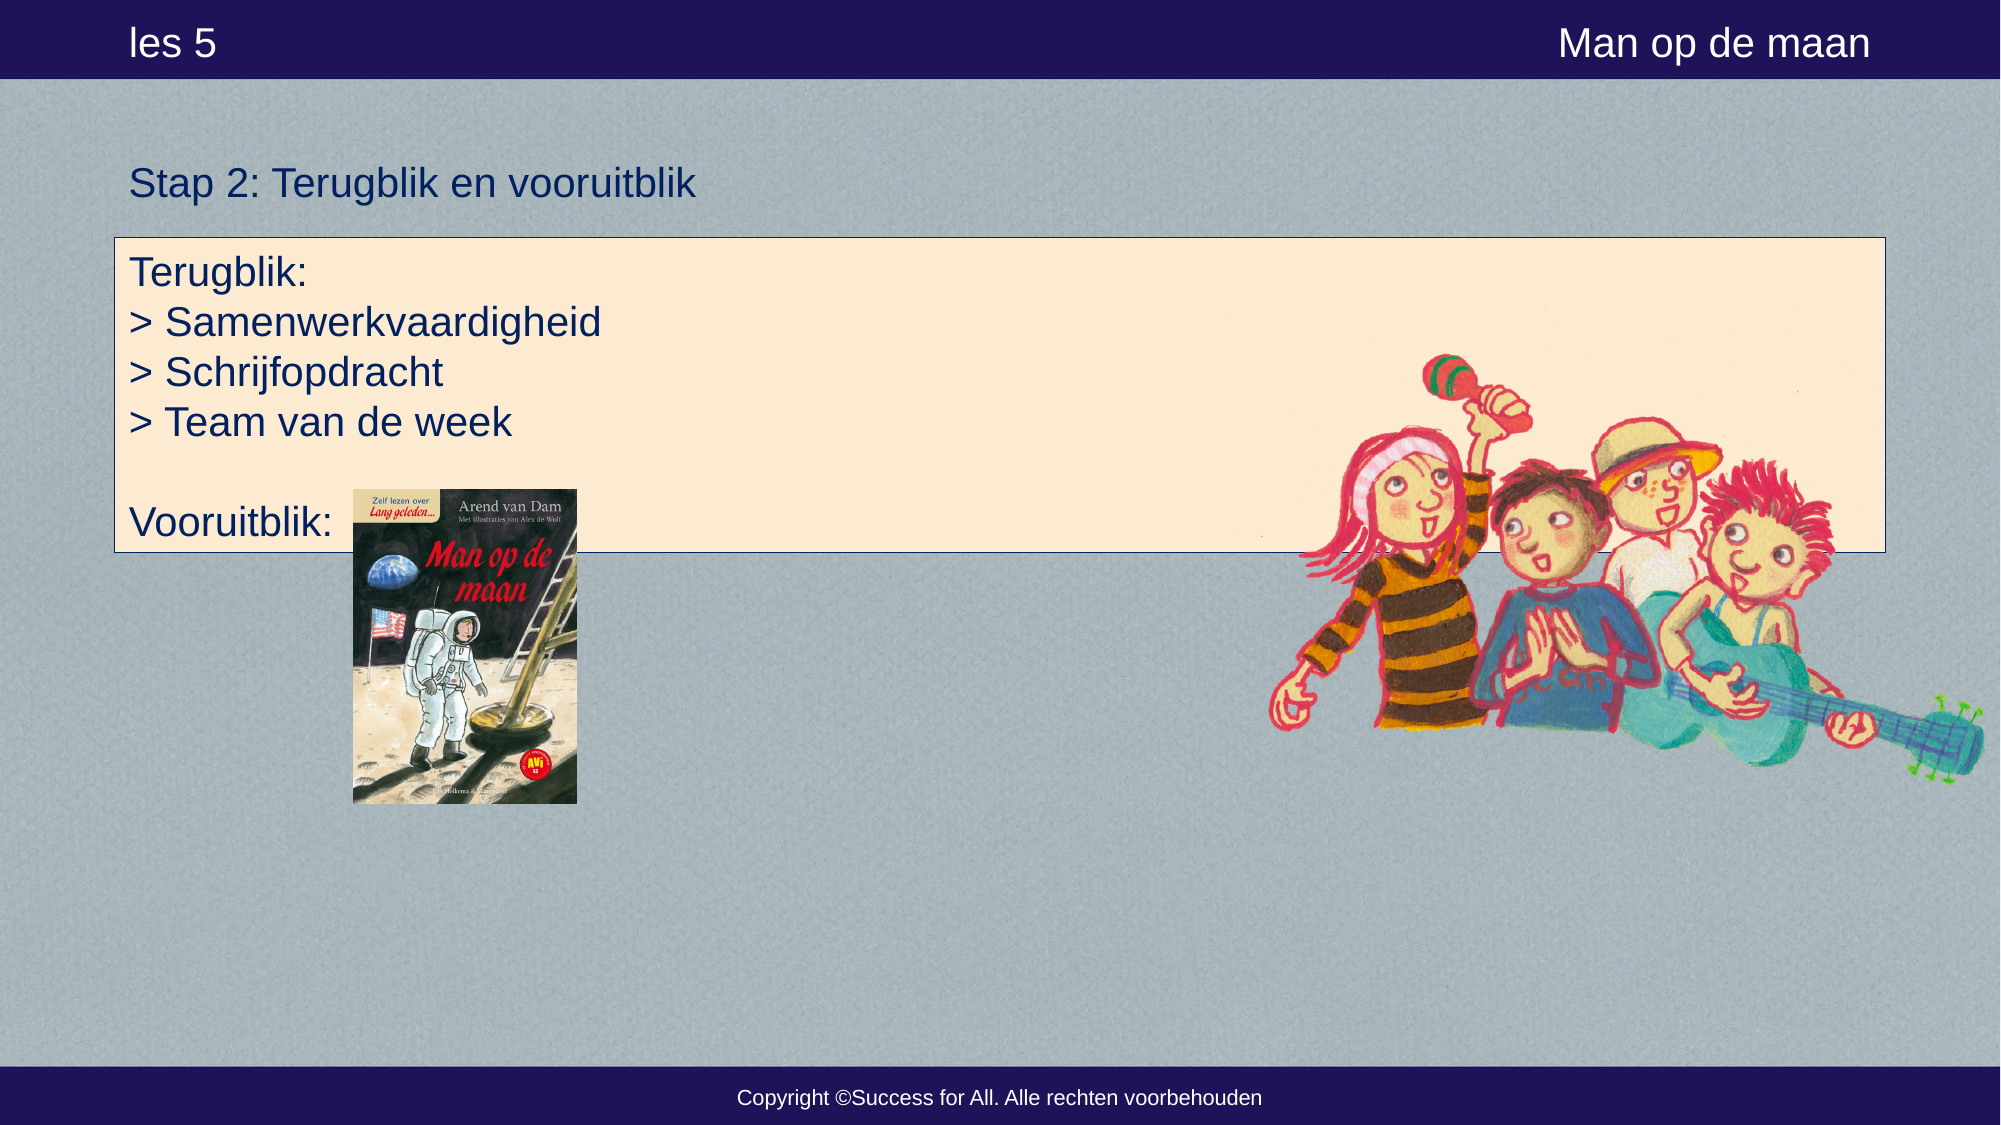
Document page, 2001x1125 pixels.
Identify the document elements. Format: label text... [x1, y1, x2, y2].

text_box Stap 2: Terugblik en vooruitblik [113, 148, 1635, 214]
picture [0, 0, 2001, 1125]
text_box Copyright ©Success for All. Alle rechten voorbehouden [0, 1076, 2000, 1125]
text_box Terugblik: > Samenwerkvaardigheid > Schrijfopdracht > Team van de week Vooruitblik: [114, 237, 1886, 553]
text_box les 5 [114, 8, 354, 73]
text_box Man op de maan [999, 8, 1886, 73]
